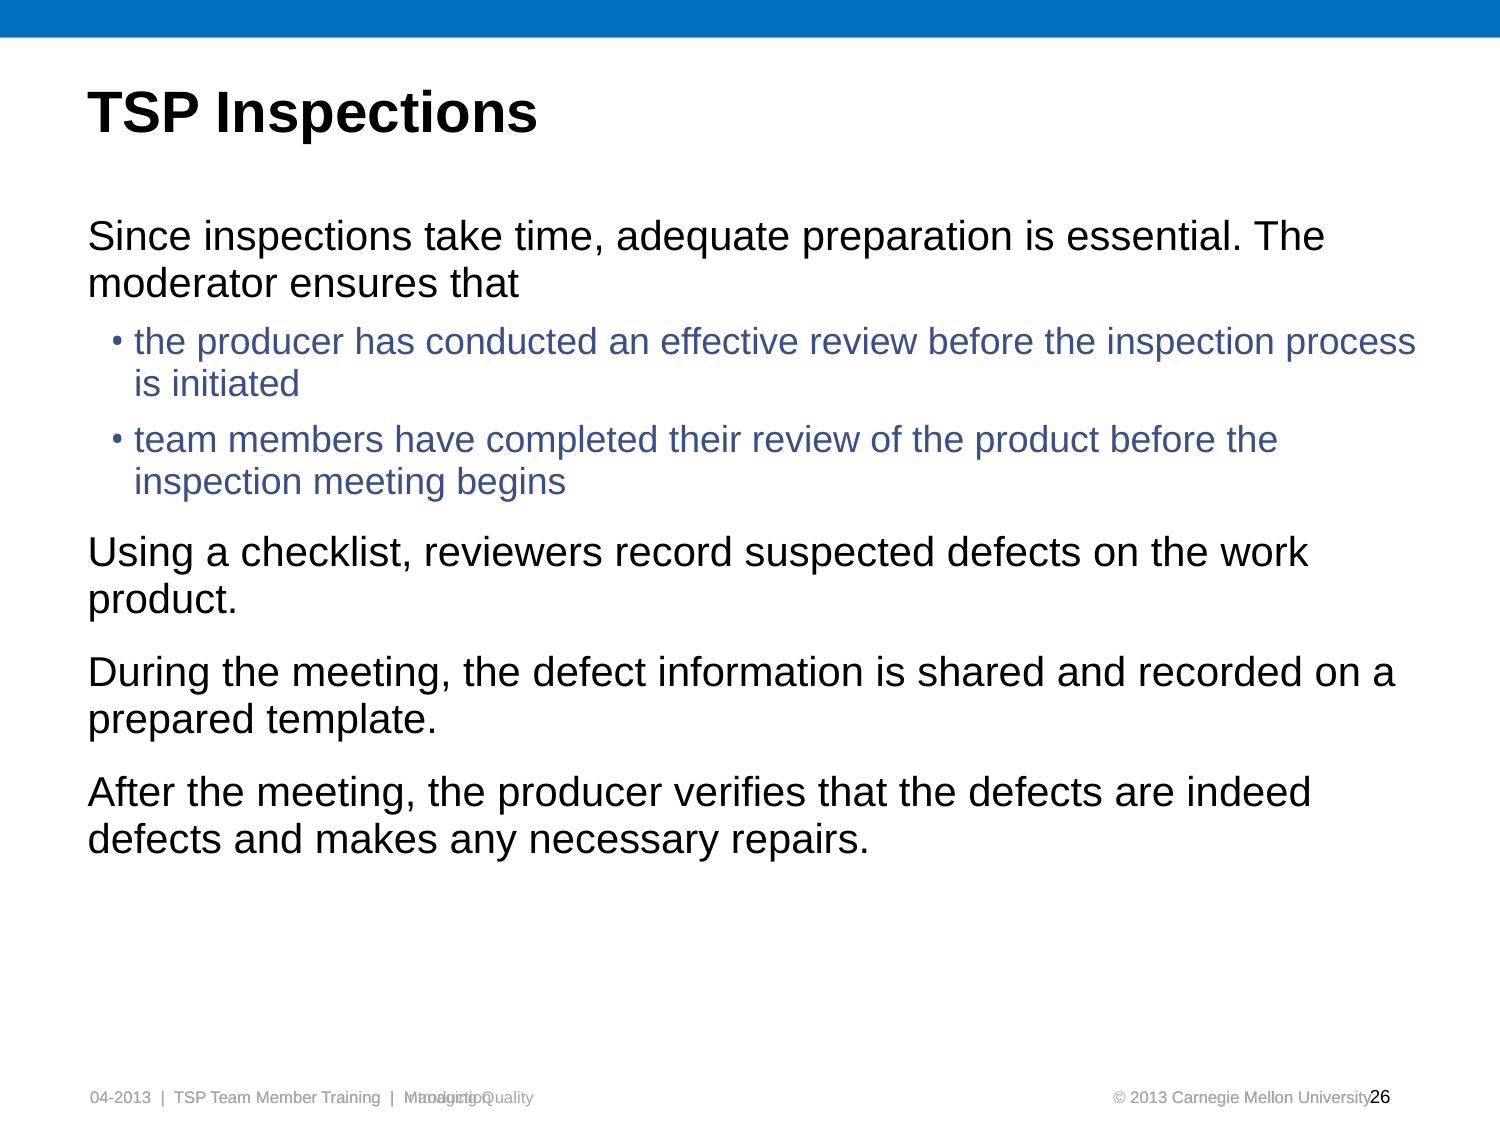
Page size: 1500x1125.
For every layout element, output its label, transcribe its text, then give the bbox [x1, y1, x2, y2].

title TSP Inspections [87, 87, 1439, 212]
list Since inspections take time, adequate preparation is essential. The moderator ensures that the producer has conducted an effective review before the inspection process is initiated team members have completed their review of the product before the inspection meeting begins Using a checklist, reviewers record suspected defects on the work product. During the meeting, the defect information is shared and recorded on a prepared template. After the meeting, the producer verifies that the defects are indeed defects and makes any necessary repairs. [87, 212, 1440, 1026]
